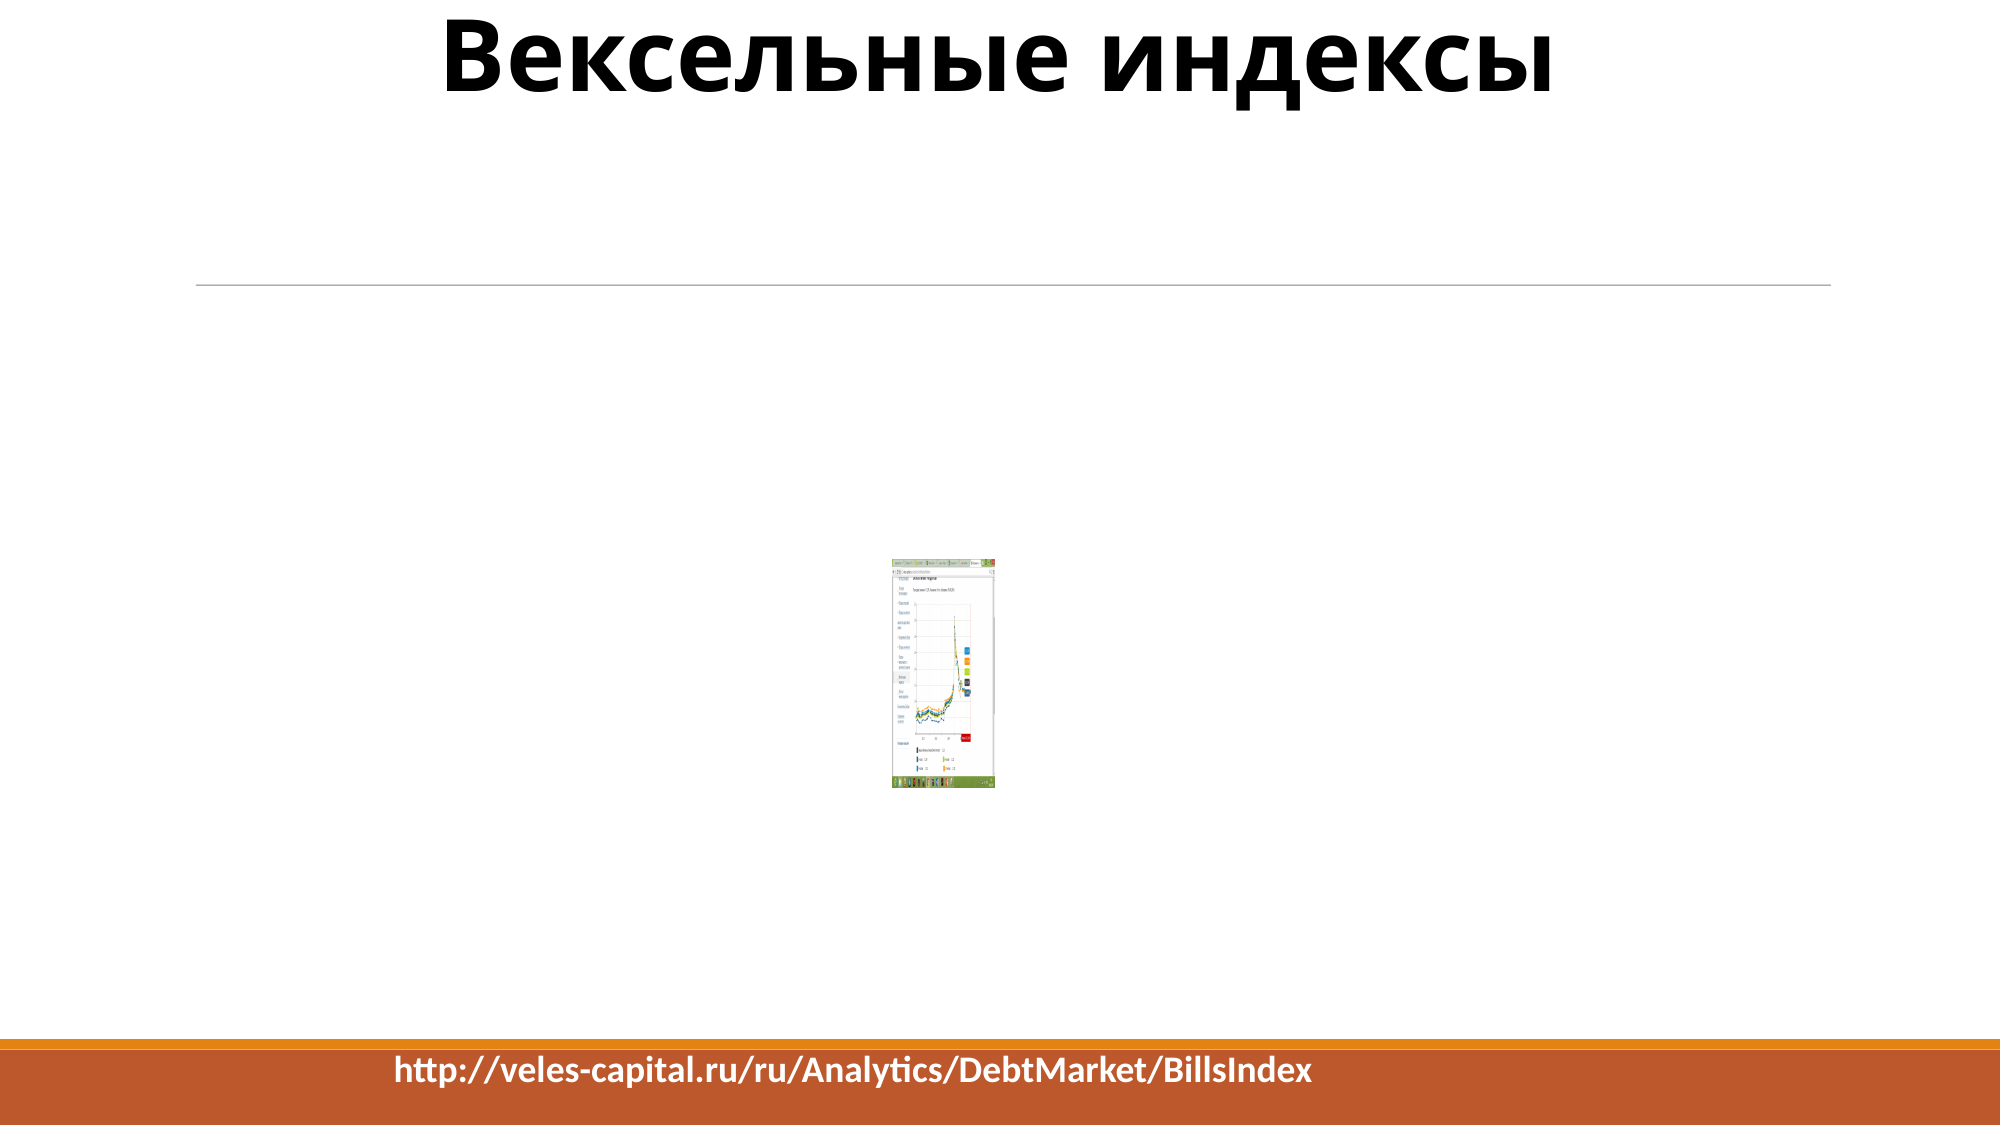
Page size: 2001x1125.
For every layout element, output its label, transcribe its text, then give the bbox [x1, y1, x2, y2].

picture [446, 118, 1511, 979]
text_box Вексельные индексы [173, 0, 1824, 119]
text_box http://veles-capital.ru/ru/Analytics/DebtMarket/BillsIndex [378, 1037, 1619, 1097]
